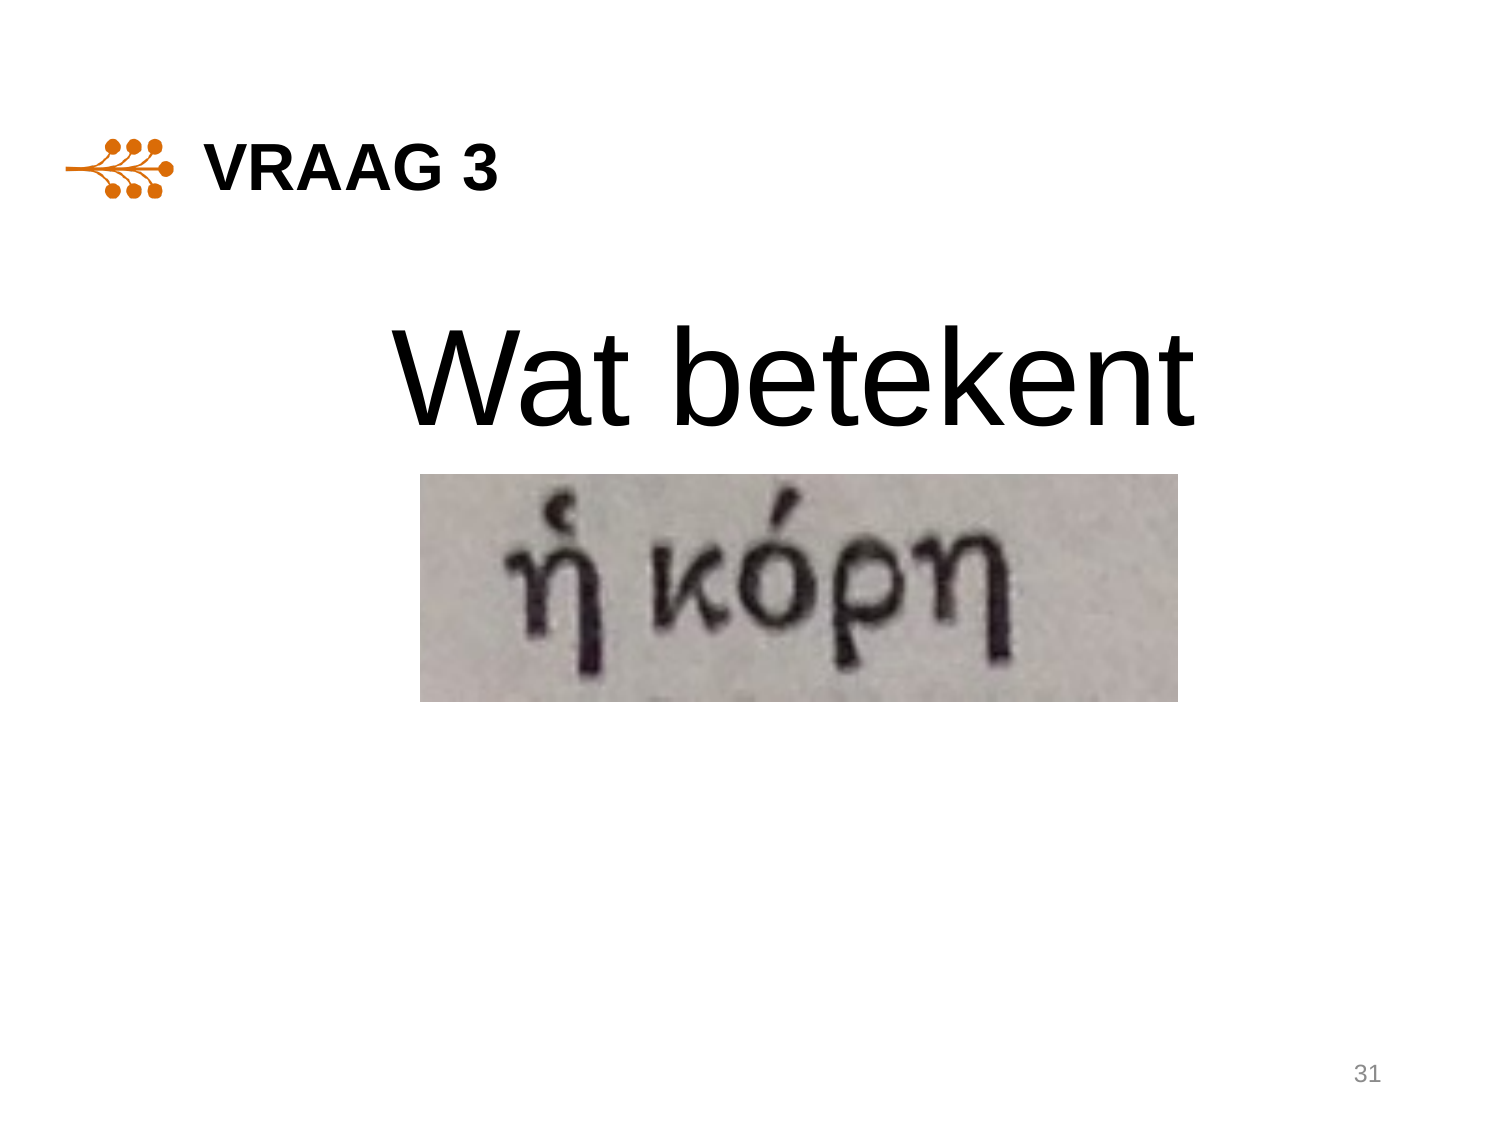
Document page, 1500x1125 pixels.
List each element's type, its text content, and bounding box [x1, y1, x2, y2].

list Wat betekent [190, 299, 1397, 1014]
picture [420, 474, 1178, 702]
picture [65, 138, 174, 199]
title Vraag 3 [188, 59, 1397, 278]
slide_number 31 [1059, 1042, 1397, 1103]
